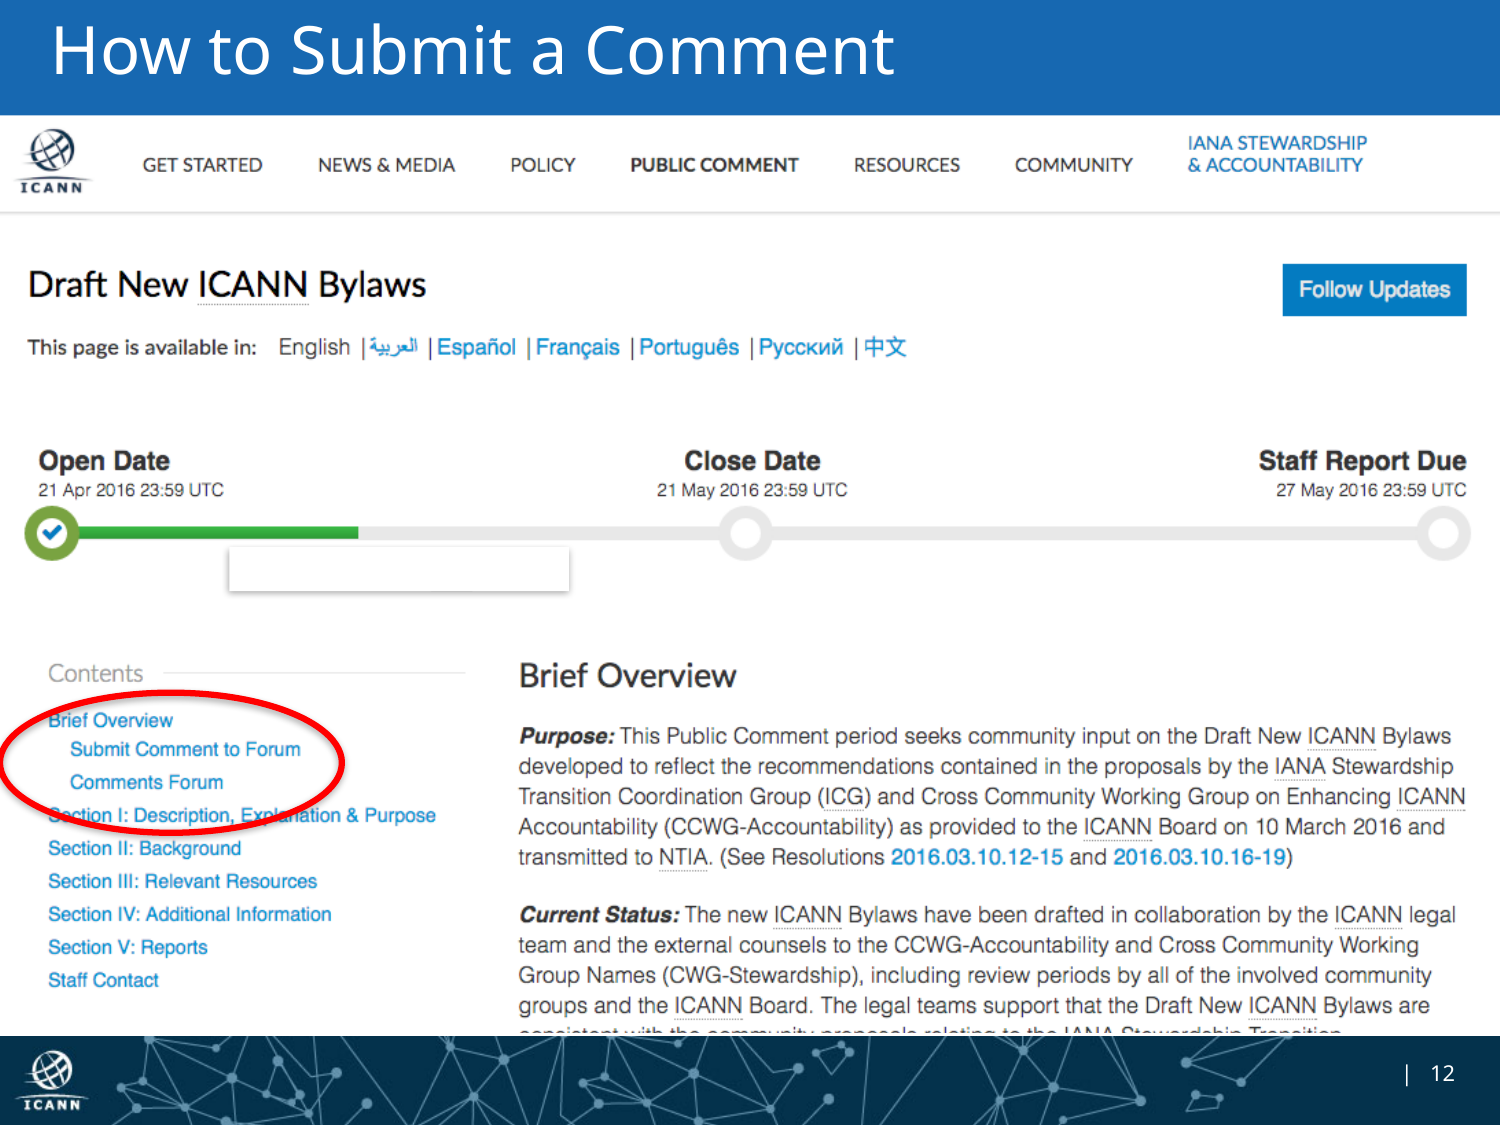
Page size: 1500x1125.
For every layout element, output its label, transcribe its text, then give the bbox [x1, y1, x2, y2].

picture [0, 117, 1500, 1033]
title How to Submit a Comment [0, 0, 1500, 116]
picture [0, 1036, 1500, 1125]
